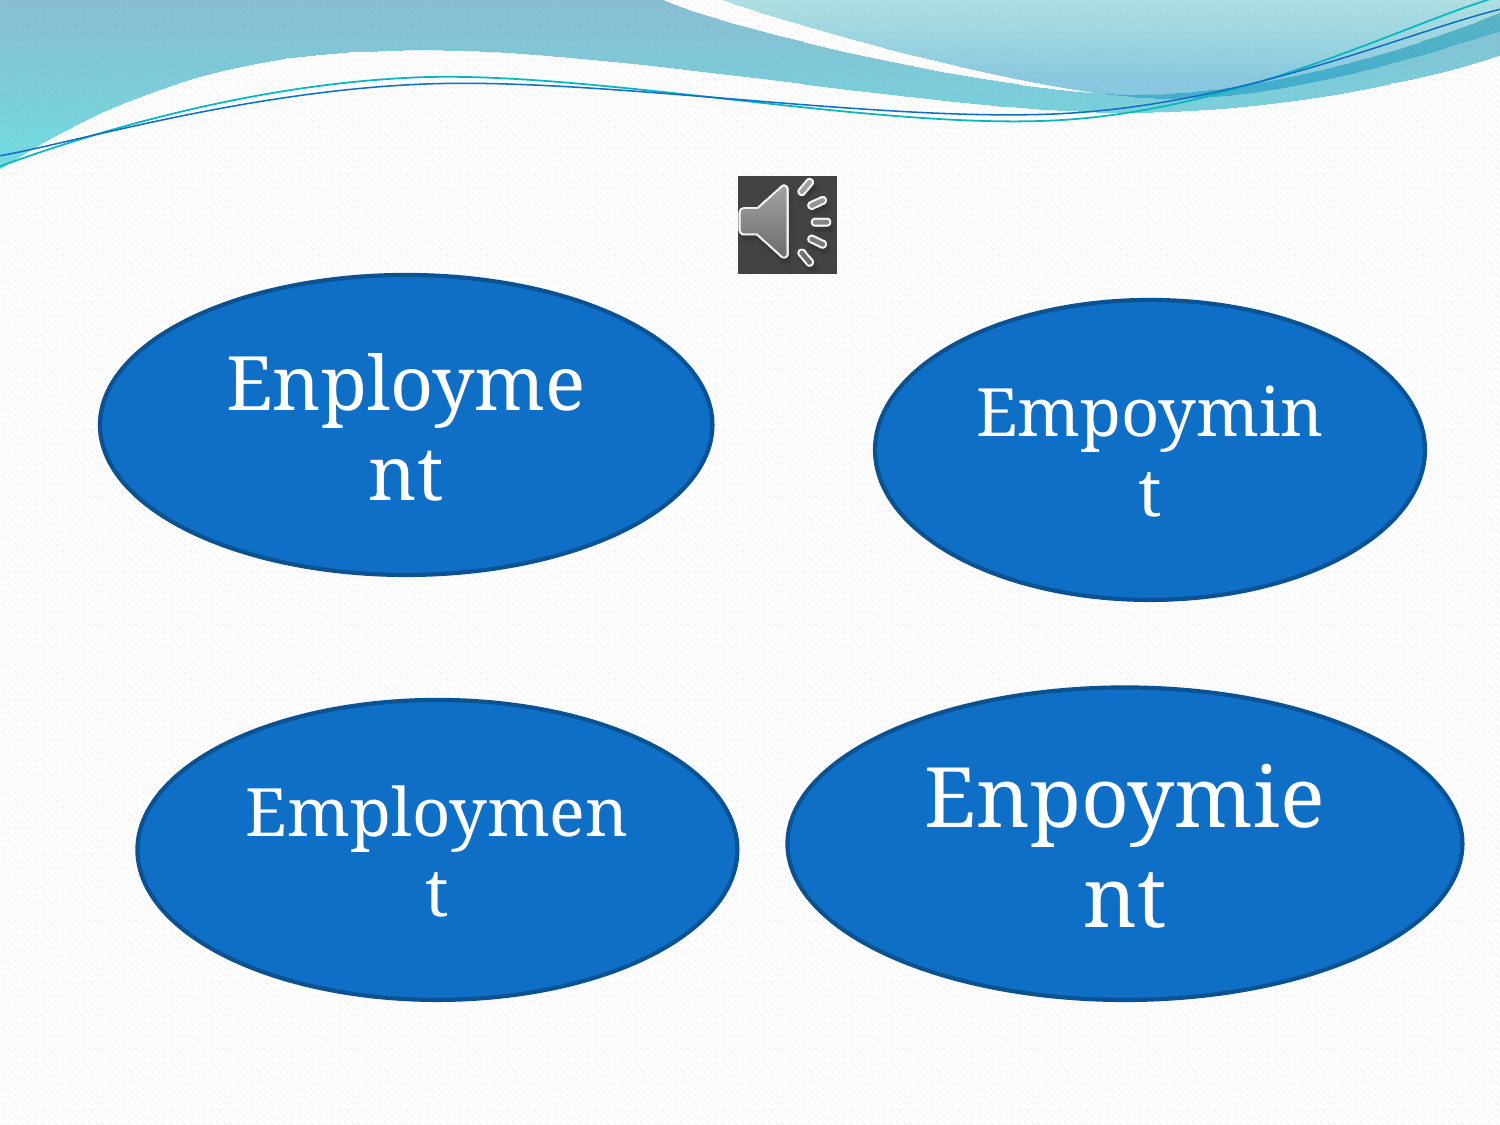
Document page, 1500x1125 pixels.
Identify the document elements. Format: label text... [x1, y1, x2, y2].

text_box Empoymint [872, 297, 1428, 603]
text_box Enpoymient [785, 685, 1465, 1003]
picture [737, 174, 838, 276]
text_box Enployment [97, 272, 715, 578]
text_box Employment [135, 697, 740, 1003]
